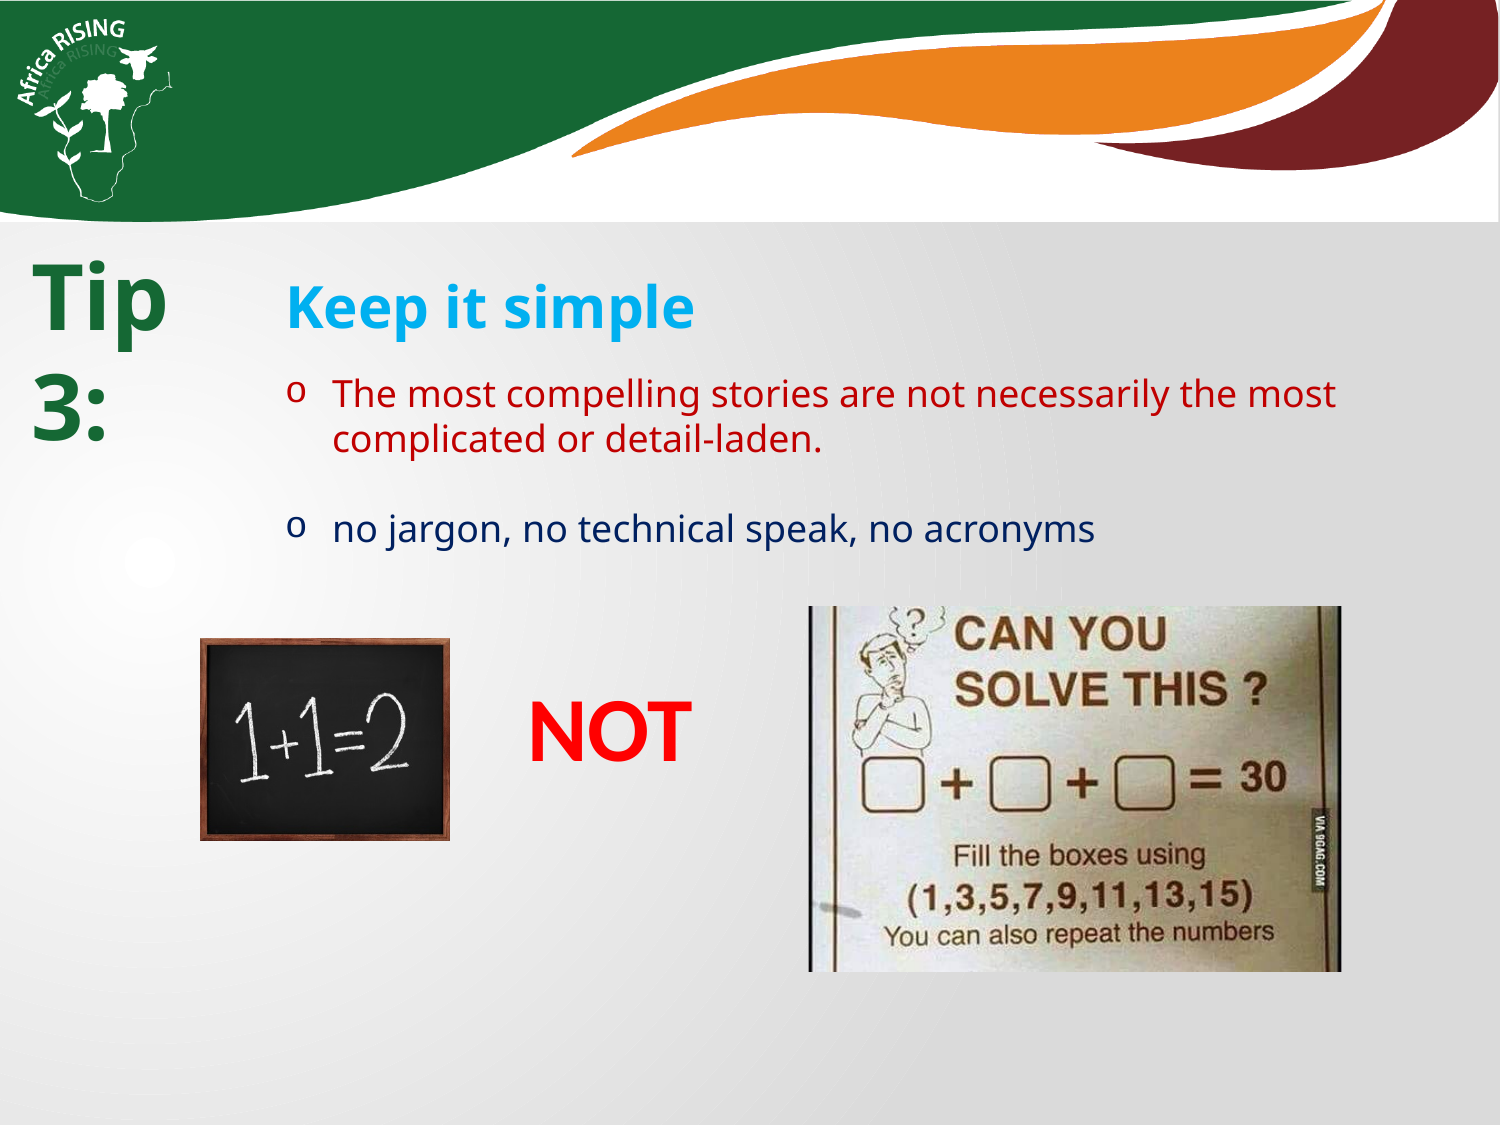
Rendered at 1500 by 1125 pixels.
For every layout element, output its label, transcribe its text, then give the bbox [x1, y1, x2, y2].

picture [0, 0, 1499, 222]
picture [807, 605, 1342, 972]
text_box Keep it simple [270, 262, 938, 348]
text_box The most compelling stories are not necessarily the most complicated or detail-laden. no jargon, no technical speak, no acronyms [270, 362, 1433, 558]
list Tip 3: [0, 231, 273, 369]
text_box NOT [512, 662, 763, 788]
picture [199, 638, 451, 842]
